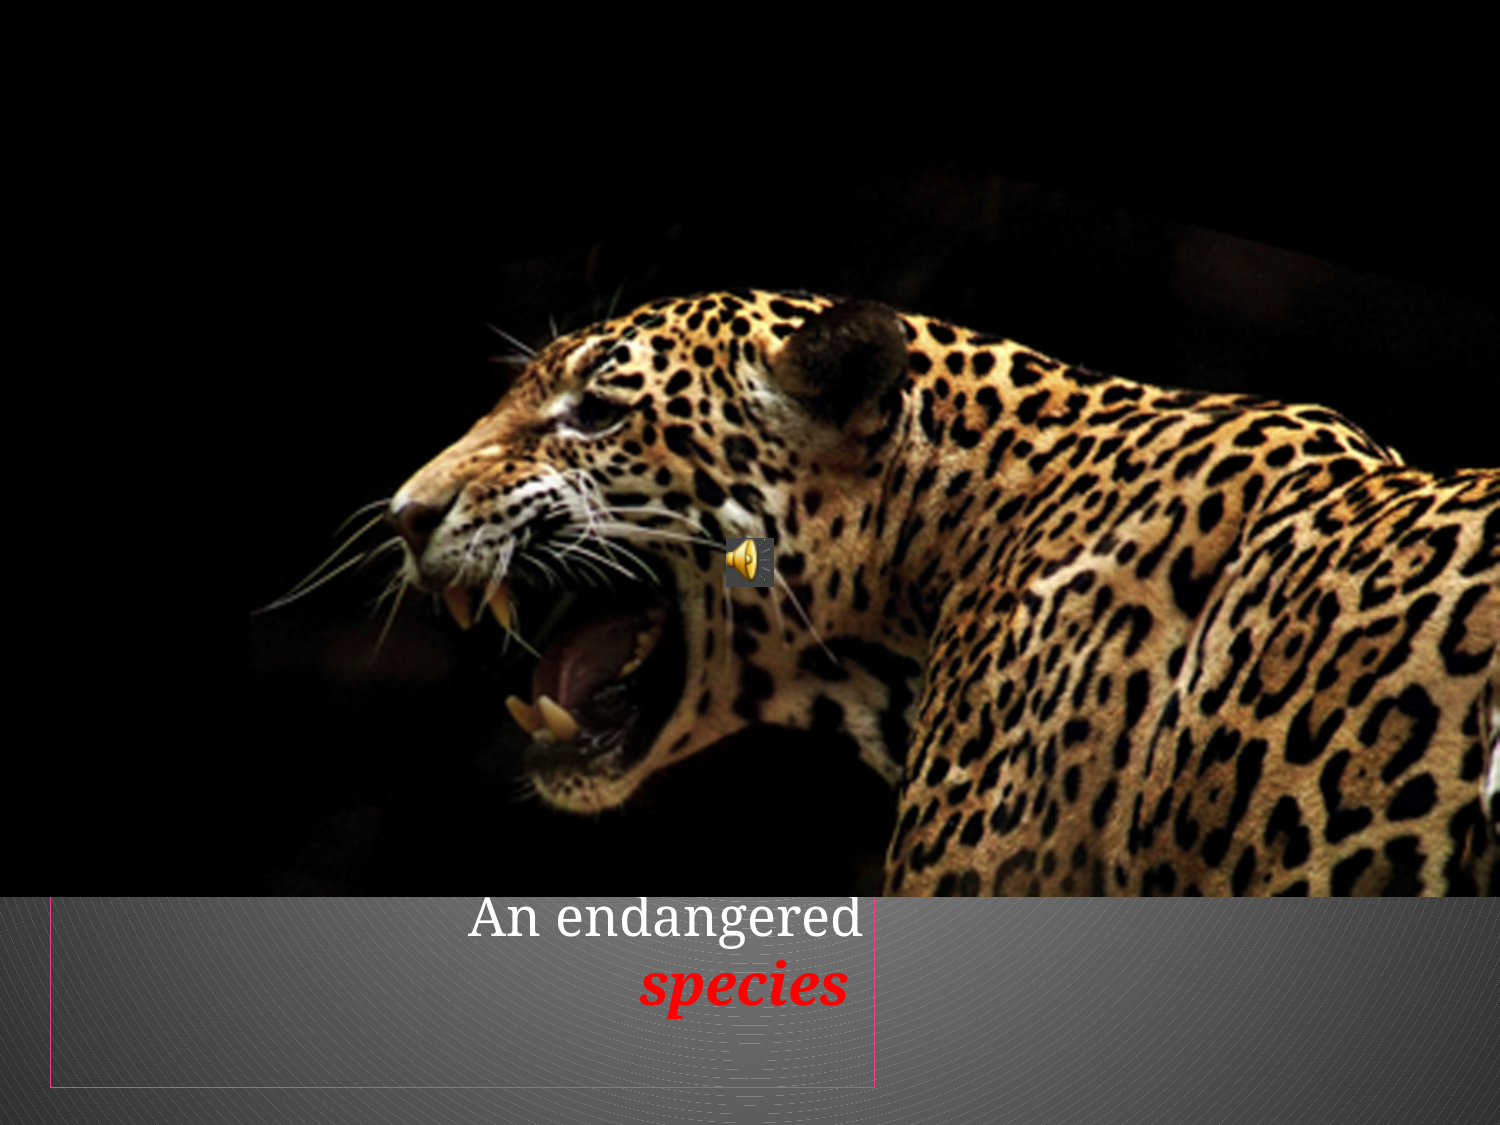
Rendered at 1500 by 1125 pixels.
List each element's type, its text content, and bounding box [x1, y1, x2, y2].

subtitle An endangered species [50, 909, 875, 1088]
picture [0, 0, 1500, 897]
